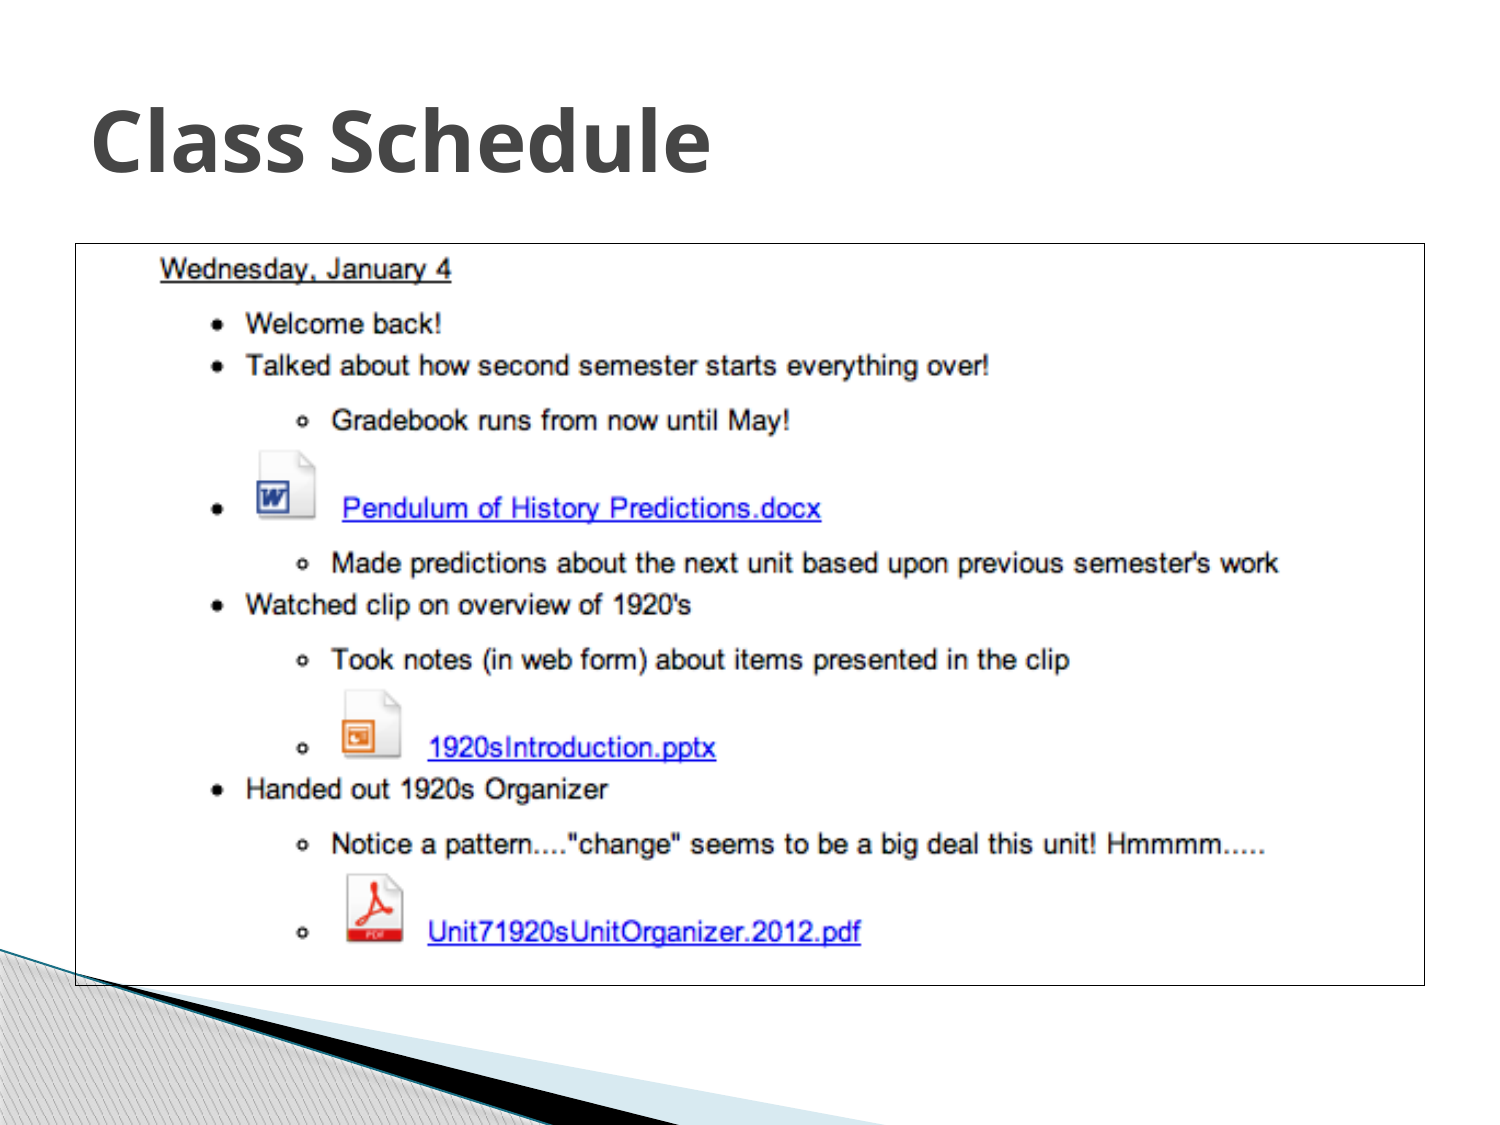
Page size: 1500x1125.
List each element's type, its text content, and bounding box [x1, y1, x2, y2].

title Class Schedule [75, 45, 1425, 233]
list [74, 242, 1426, 986]
